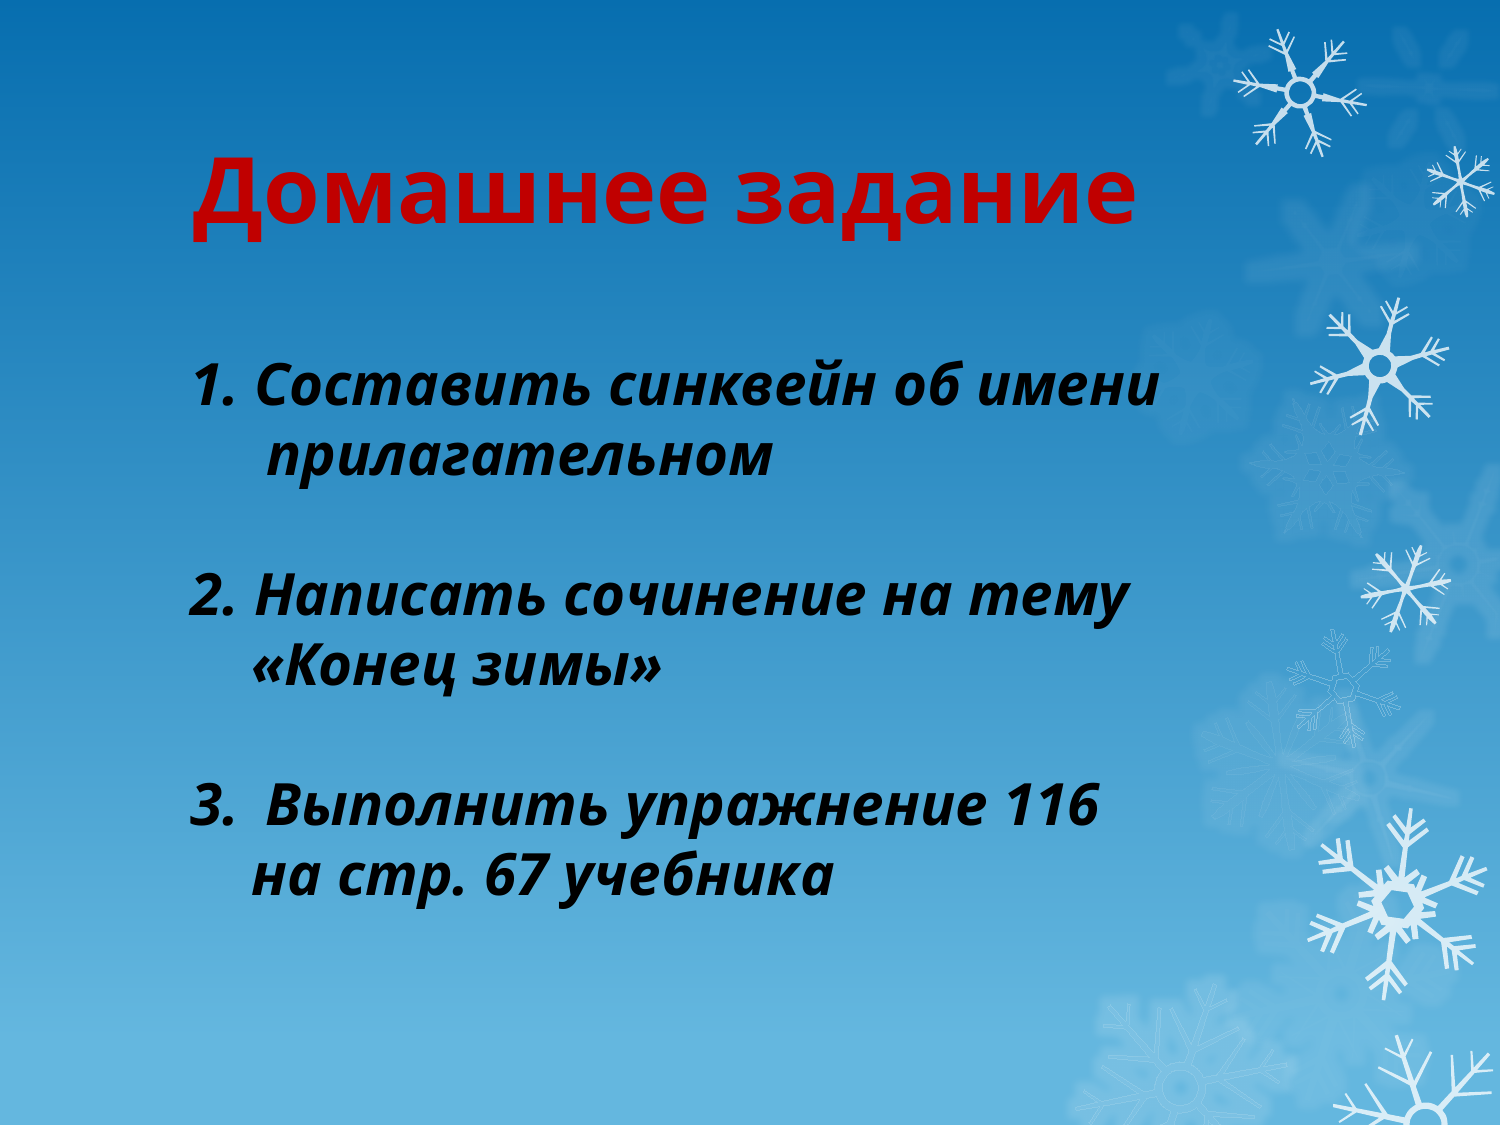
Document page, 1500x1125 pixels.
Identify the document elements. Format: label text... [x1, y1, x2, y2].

title Домашнее задание [178, 110, 1348, 263]
text_box 1. Составить синквейн об имени прилагательном 2. Написать сочинение на тему «Конец зимы» Выполнить упражнение 116 на стр. 67 учебника [175, 339, 1313, 915]
